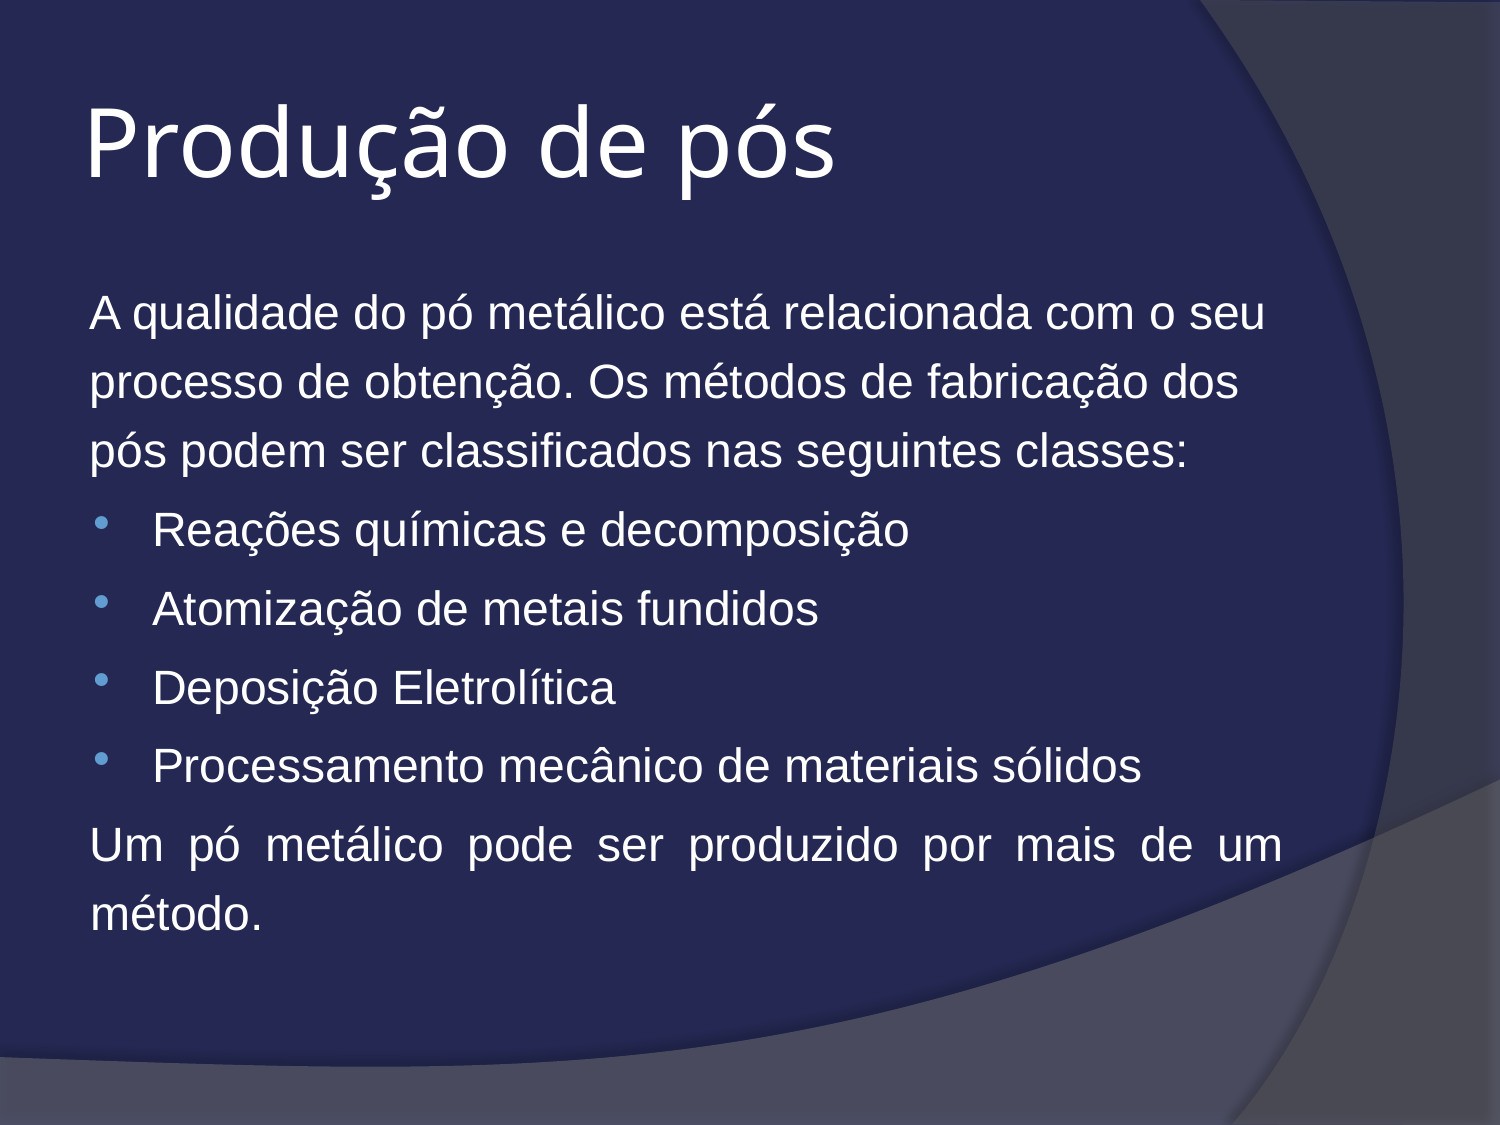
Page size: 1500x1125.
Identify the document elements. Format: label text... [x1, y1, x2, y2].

list A qualidade do pó metálico está relacionada com o seu processo de obtenção. Os métodos de fabricação dos pós podem ser classificados nas seguintes classes: Reações químicas e decomposição Atomização de metais fundidos Deposição Eletrolítica Processamento mecânico de materiais sólidos Um pó metálico pode ser produzido por mais de um método. [75, 262, 1300, 1005]
title Produção de pós [75, 45, 1300, 233]
